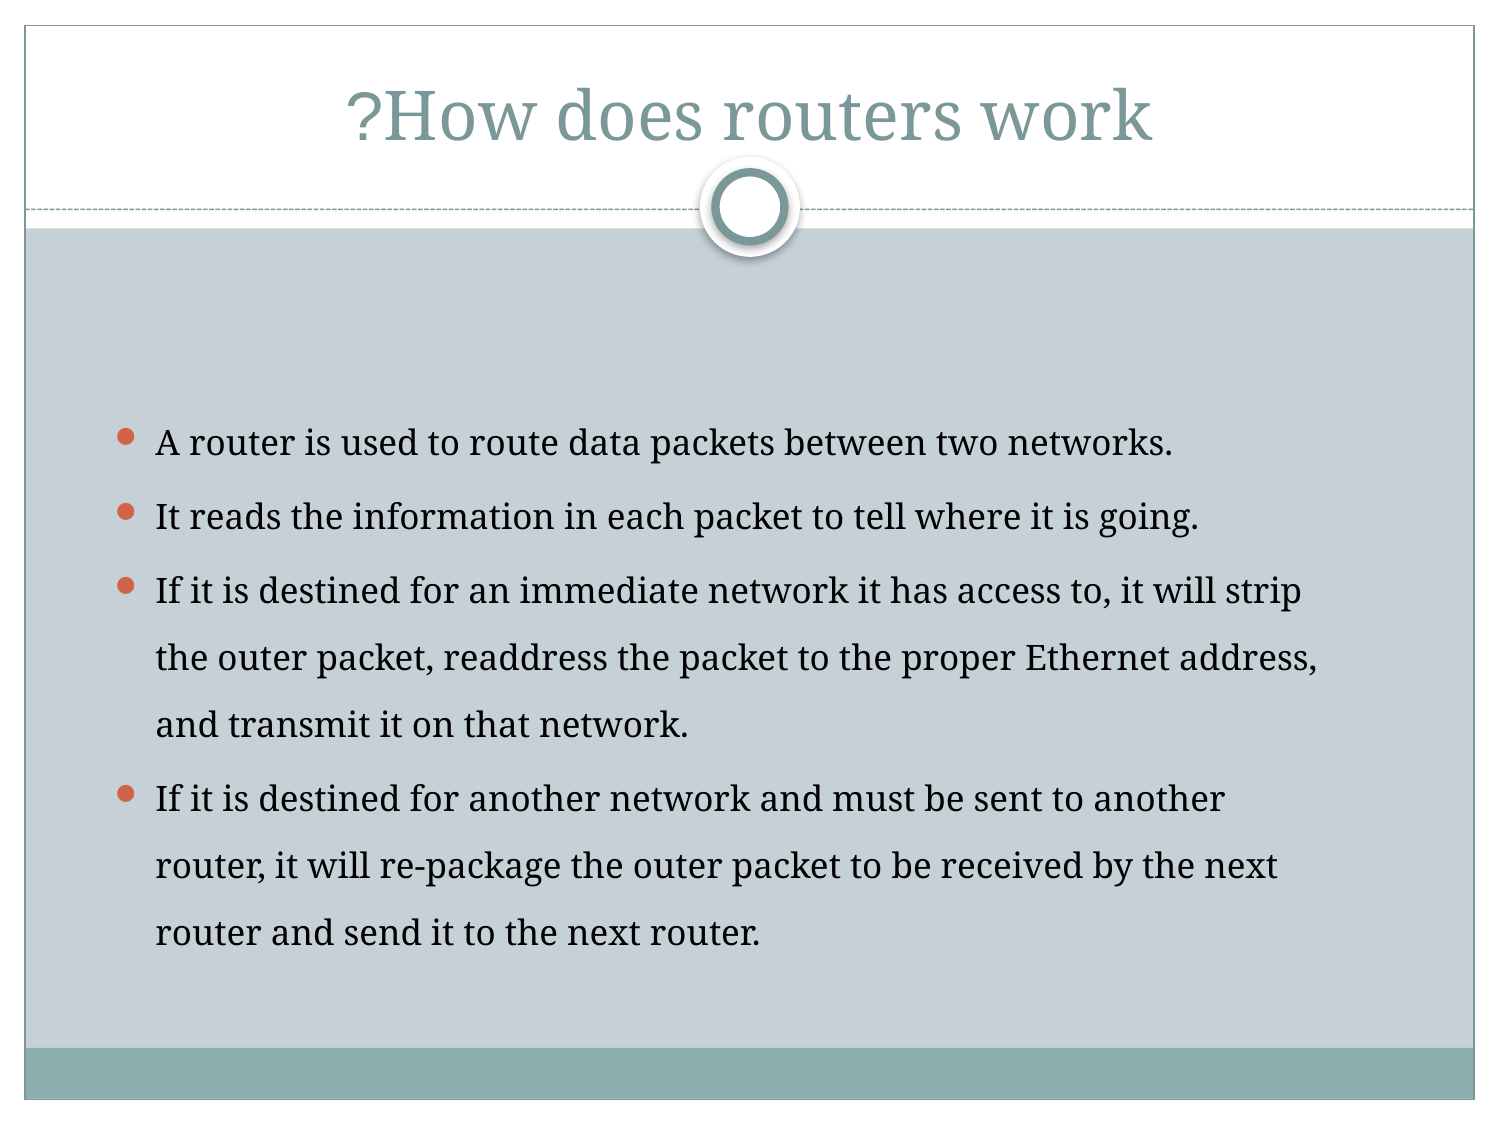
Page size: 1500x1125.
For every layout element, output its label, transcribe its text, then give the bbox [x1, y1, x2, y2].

title How does routers work? [49, 37, 1450, 162]
list A router is used to route data packets between two networks. It reads the information in each packet to tell where it is going. If it is destined for an immediate network it has access to, it will strip the outer packet, readdress the packet to the proper Ethernet address, and transmit it on that network. If it is destined for another network and must be sent to another router, it will re-package the outer packet to be received by the next router and send it to the next router. [99, 387, 1346, 1042]
